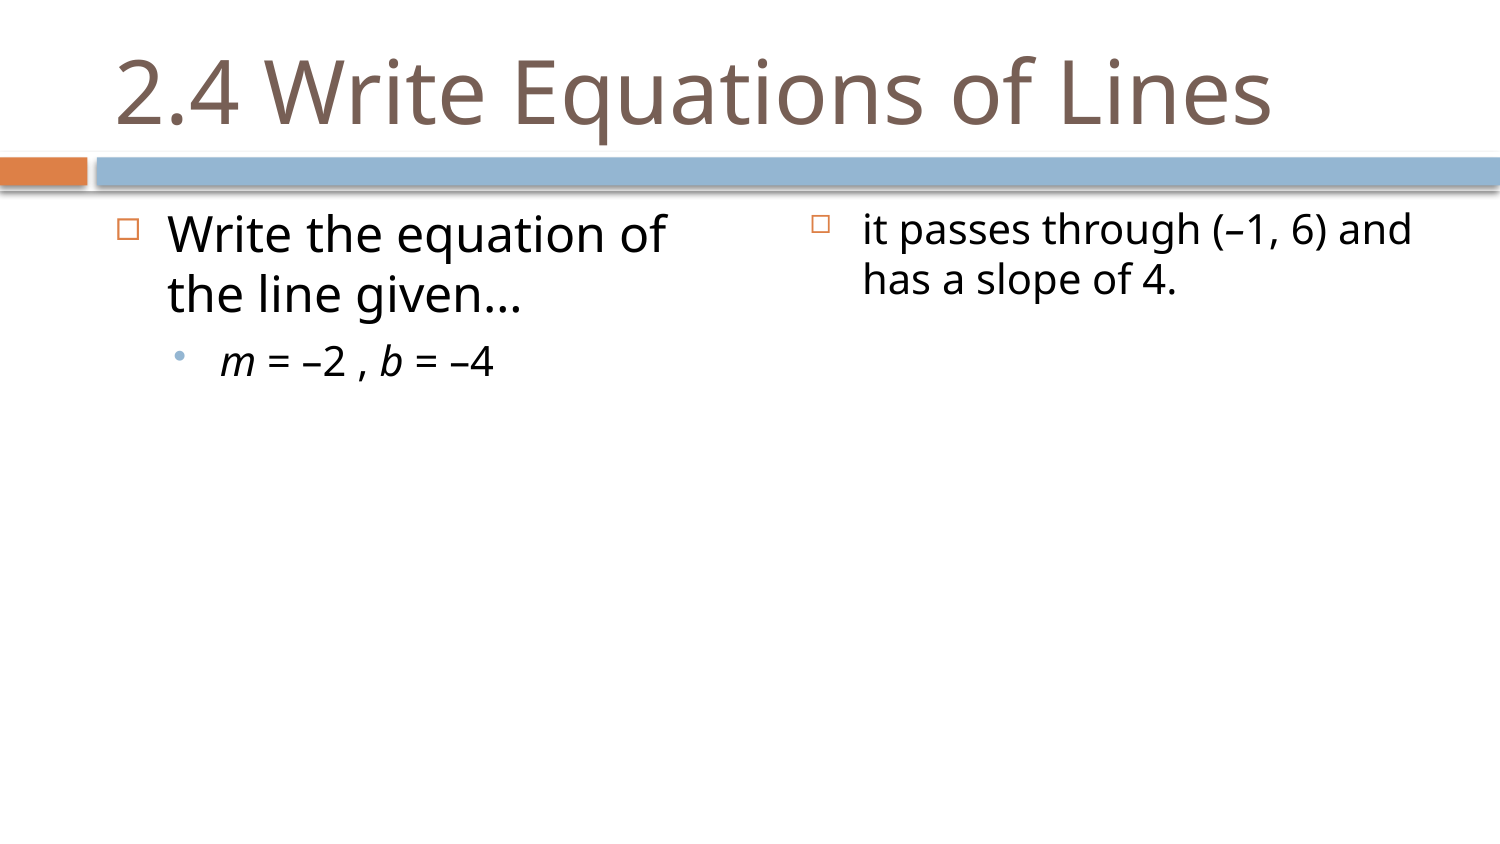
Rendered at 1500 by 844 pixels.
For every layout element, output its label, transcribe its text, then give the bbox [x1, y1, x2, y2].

title 2.4 Write Equations of Lines [99, 28, 1438, 150]
list Write the equation of the line given… m = –2 , b = –4 [99, 195, 738, 759]
list it passes through (–1, 6) and has a slope of 4. [794, 195, 1433, 759]
